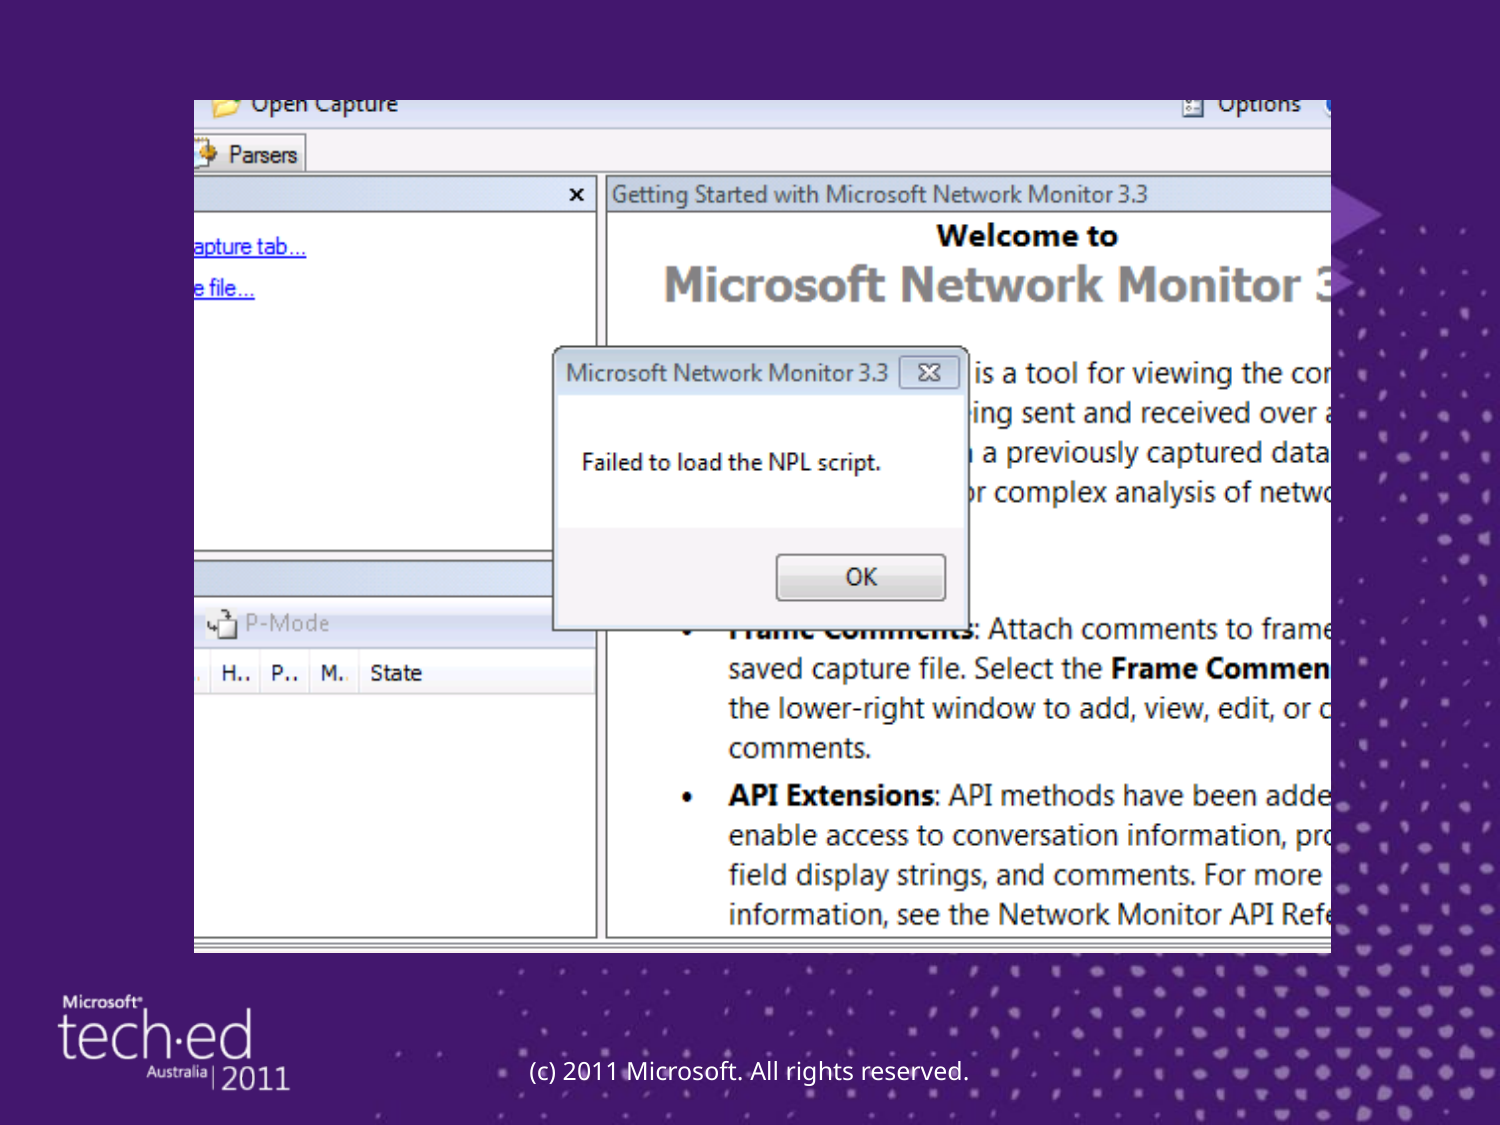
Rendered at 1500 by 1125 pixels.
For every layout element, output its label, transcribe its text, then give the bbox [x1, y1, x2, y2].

picture [0, 0, 1500, 1125]
footer (c) 2011 Microsoft. All rights reserved. [512, 1042, 988, 1103]
